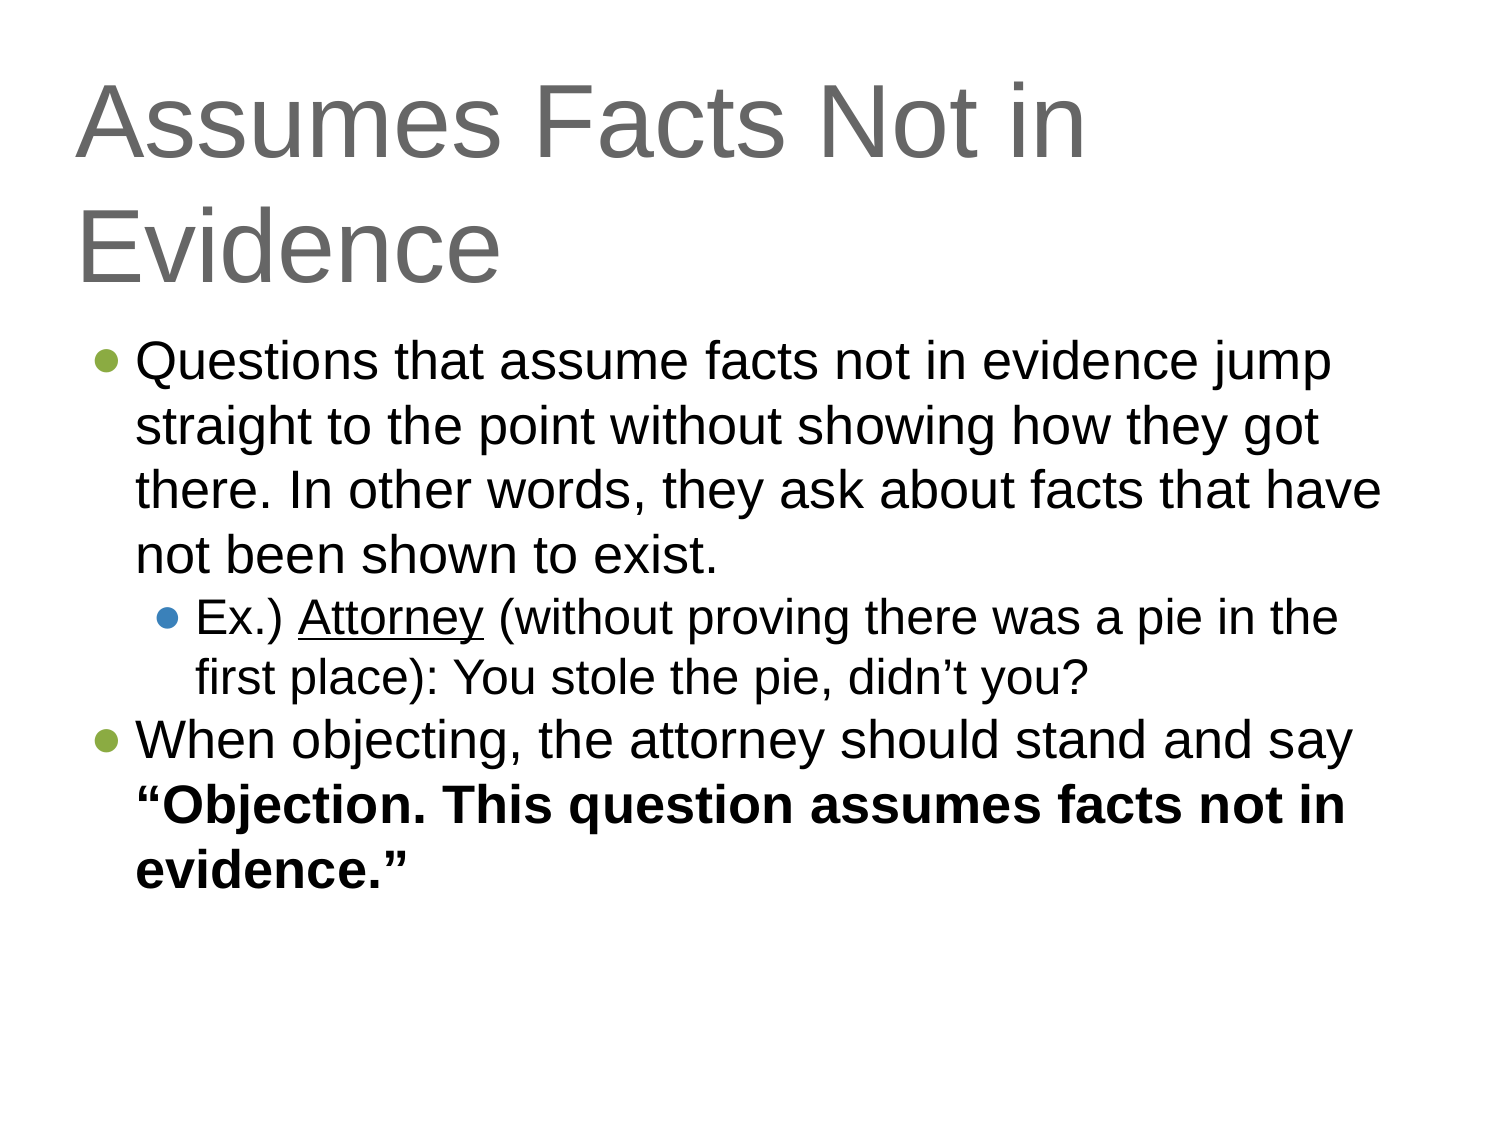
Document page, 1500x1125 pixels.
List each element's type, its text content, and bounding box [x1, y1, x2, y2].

list Questions that assume facts not in evidence jump straight to the point without showing how they got there. In other words, they ask about facts that have not been shown to exist. Ex.) Attorney (without proving there was a pie in the first place): You stole the pie, didn’t you? When objecting, the attorney should stand and say “Objection. This question assumes facts not in evidence.” [75, 317, 1425, 1038]
title Assumes Facts Not in Evidence [75, 115, 1425, 303]
